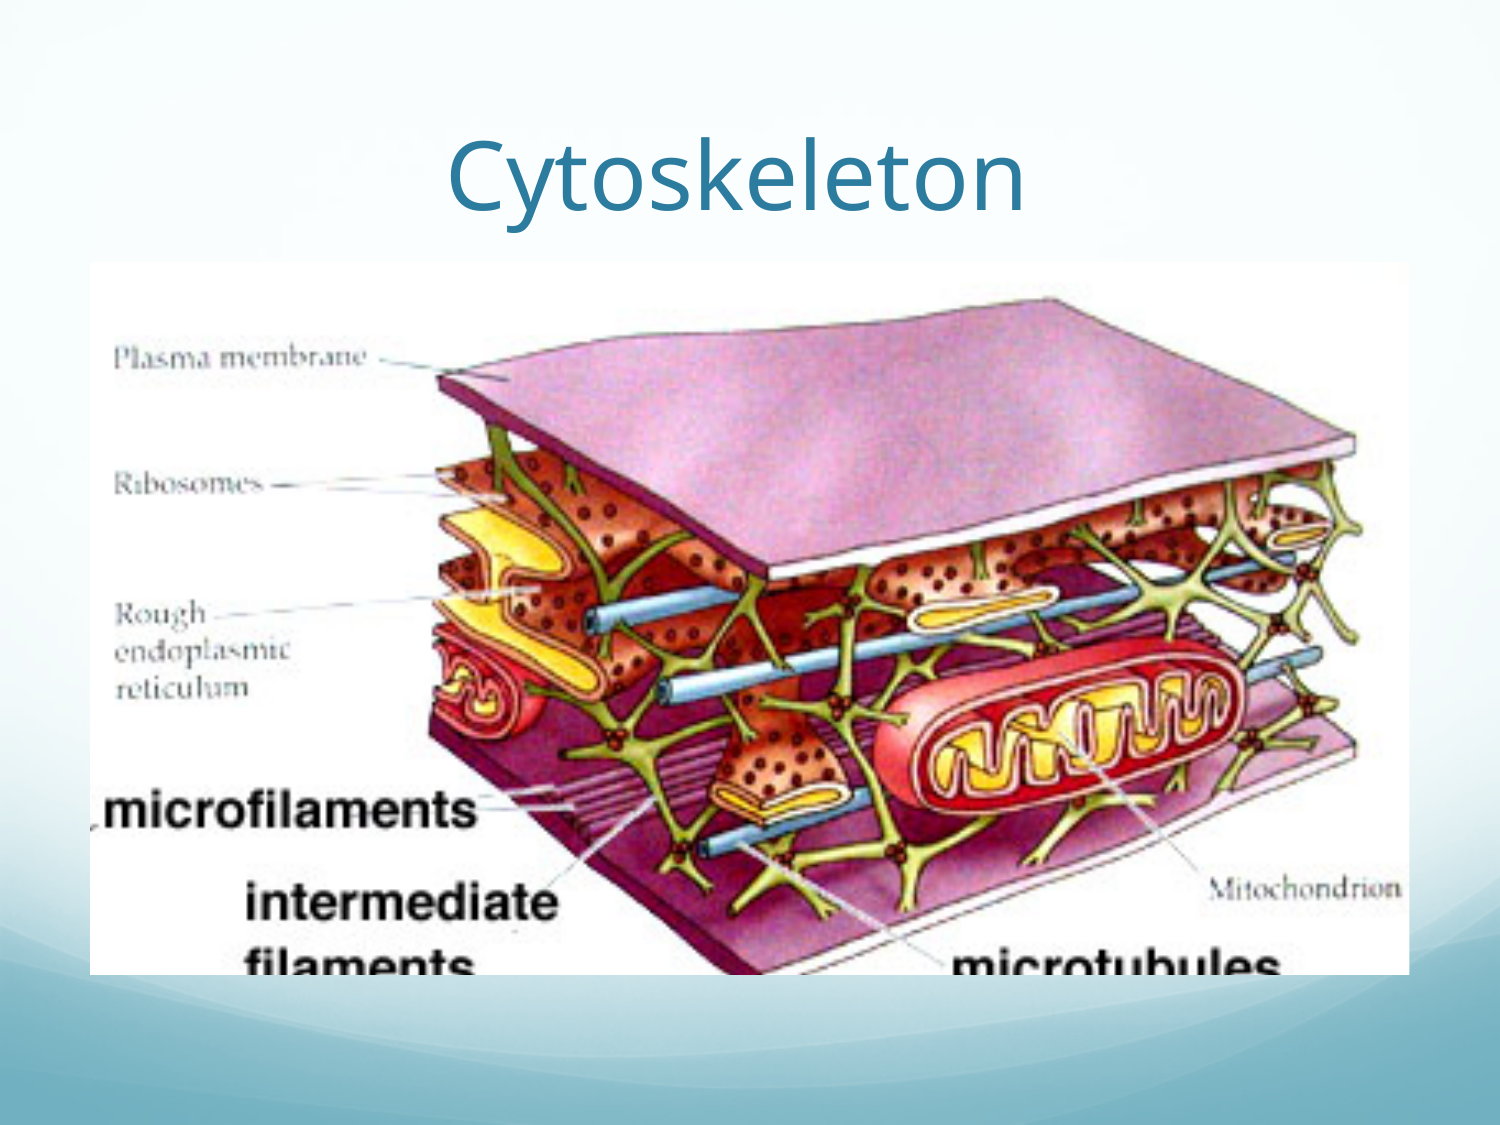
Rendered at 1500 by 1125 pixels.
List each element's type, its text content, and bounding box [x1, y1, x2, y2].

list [89, 261, 1410, 976]
title Cytoskeleton [90, 17, 1410, 237]
